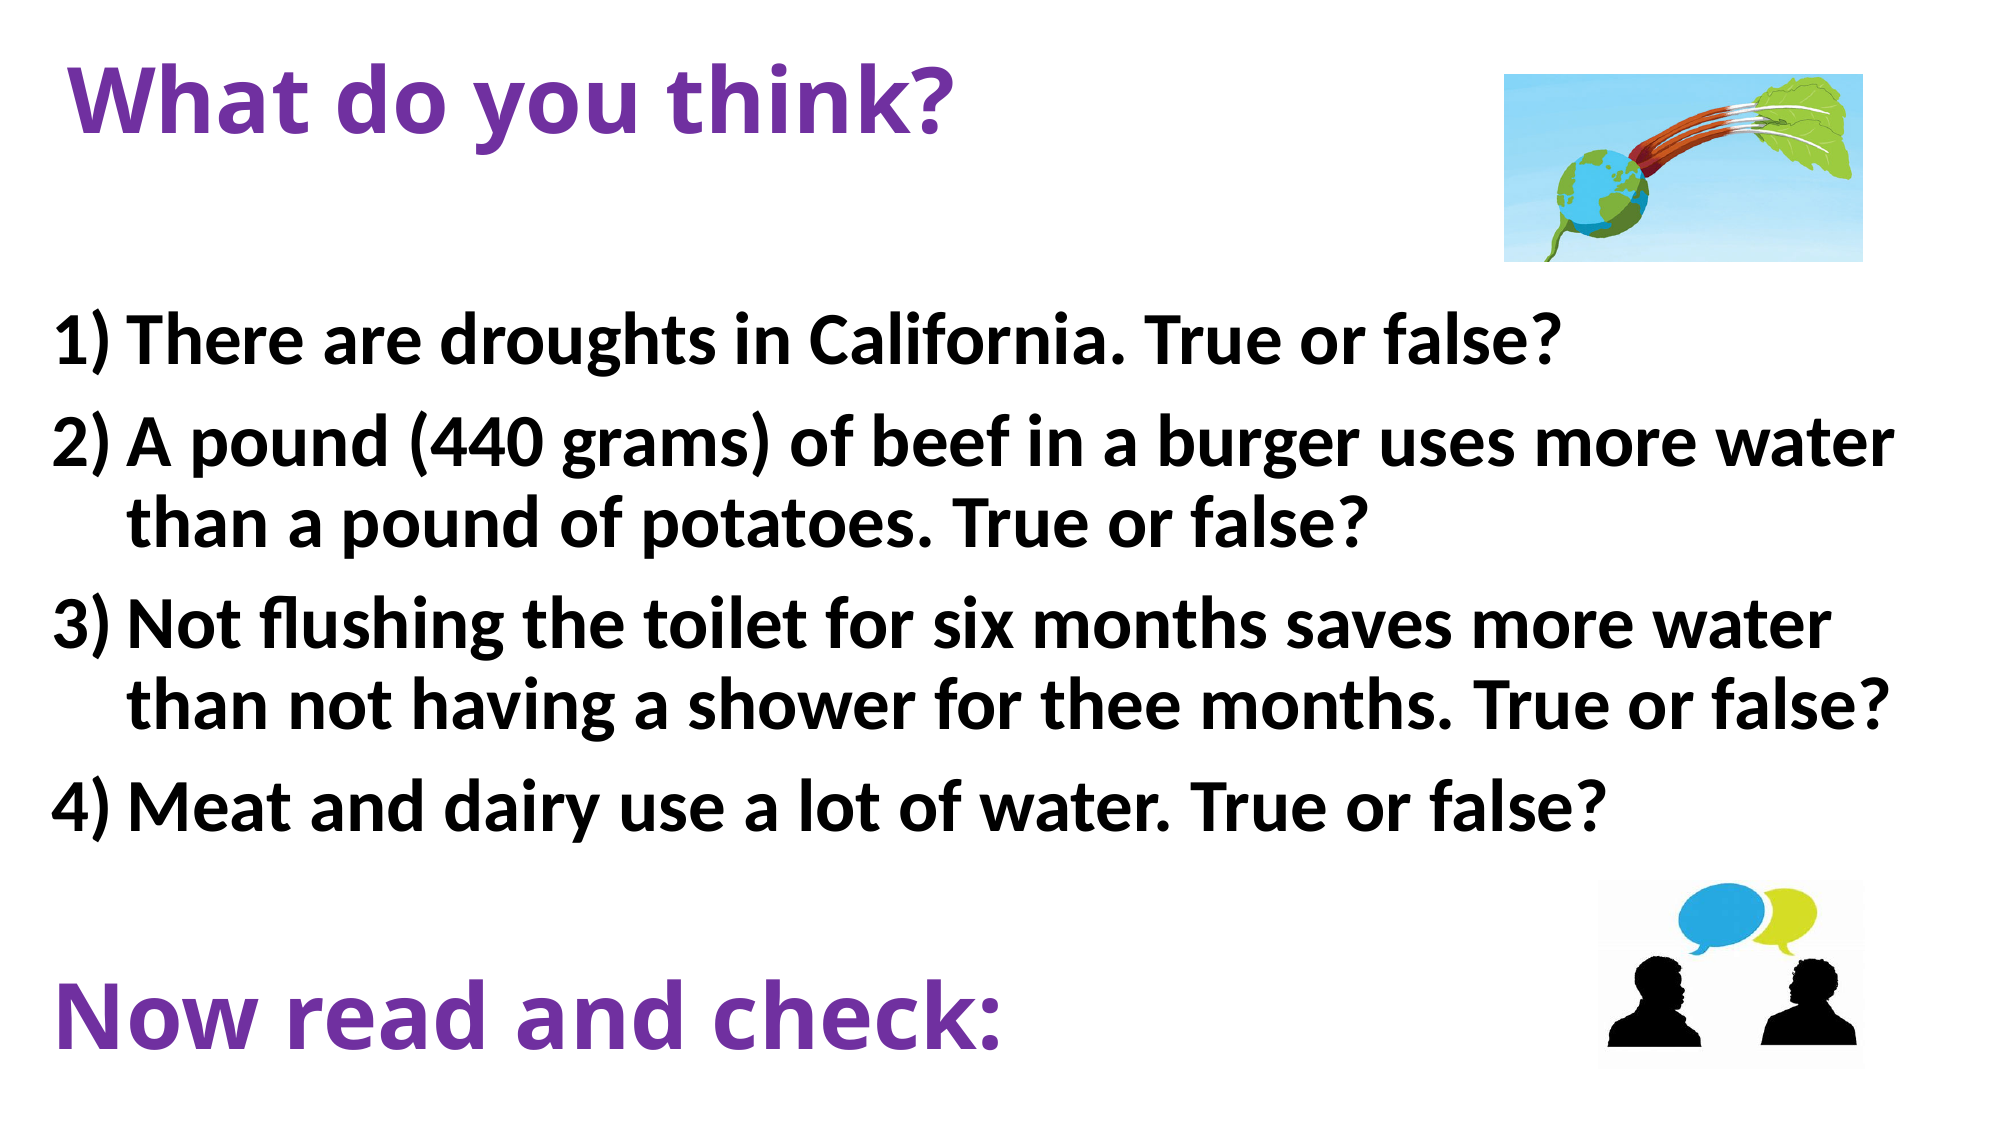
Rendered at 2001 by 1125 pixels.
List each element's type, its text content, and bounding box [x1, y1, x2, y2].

title What do you think? [52, 32, 1863, 141]
picture [1598, 880, 1865, 1069]
picture [1504, 74, 1863, 262]
list There are droughts in California. True or false? A pound (440 grams) of beef in a burger uses more water than a pound of potatoes. True or false? Not flushing the toilet for six months saves more water than not having a shower for thee months. True or false? Meat and dairy use a lot of water. True or false? Now read and check: [36, 141, 1948, 1125]
